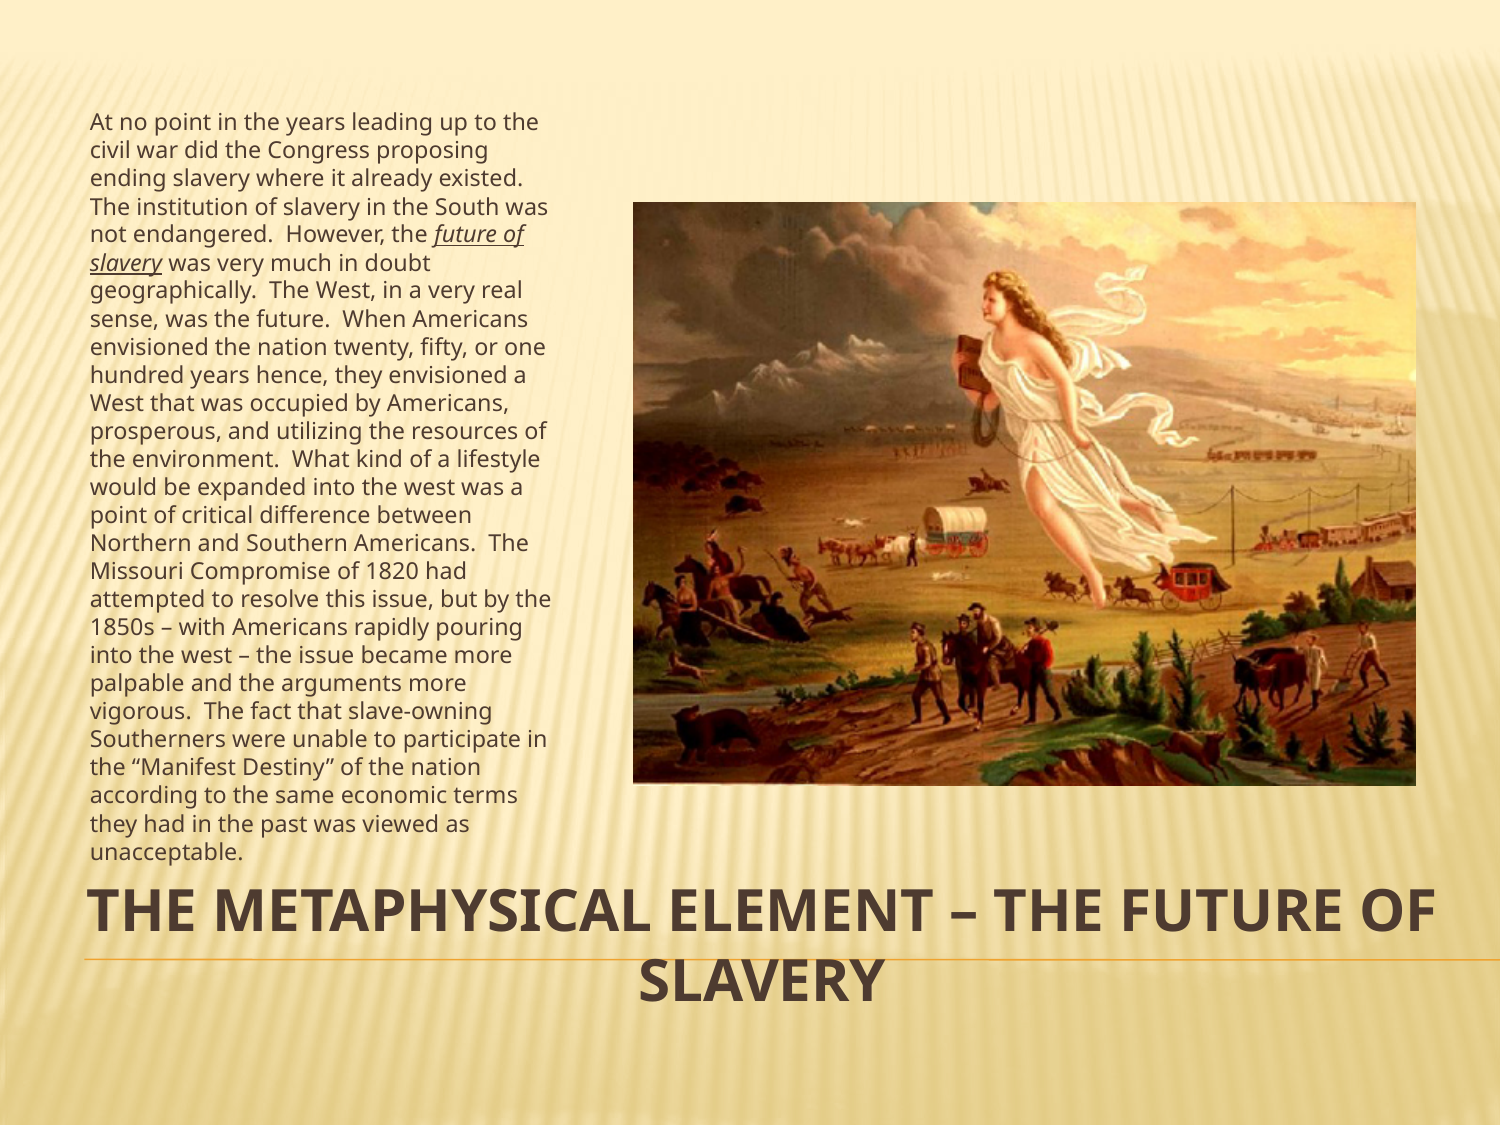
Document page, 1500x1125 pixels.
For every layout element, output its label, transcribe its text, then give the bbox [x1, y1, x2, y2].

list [633, 201, 1416, 786]
title The metaphysical element – the future of slavery [37, 900, 1488, 986]
list At no point in the years leading up to the civil war did the Congress proposing ending slavery where it already existed. The institution of slavery in the South was not endangered. However, the future of slavery was very much in doubt geographically. The West, in a very real sense, was the future. When Americans envisioned the nation twenty, fifty, or one hundred years hence, they envisioned a West that was occupied by Americans, prosperous, and utilizing the resources of the environment. What kind of a lifestyle would be expanded into the west was a point of critical difference between Northern and Southern Americans. The Missouri Compromise of 1820 had attempted to resolve this issue, but by the 1850s – with Americans rapidly pouring into the west – the issue became more palpable and the arguments more vigorous. The fact that slave-owning Southerners were unable to participate in the “Manifest Destiny” of the nation according to the same economic terms they had in the past was viewed as unacceptable. [75, 99, 569, 888]
